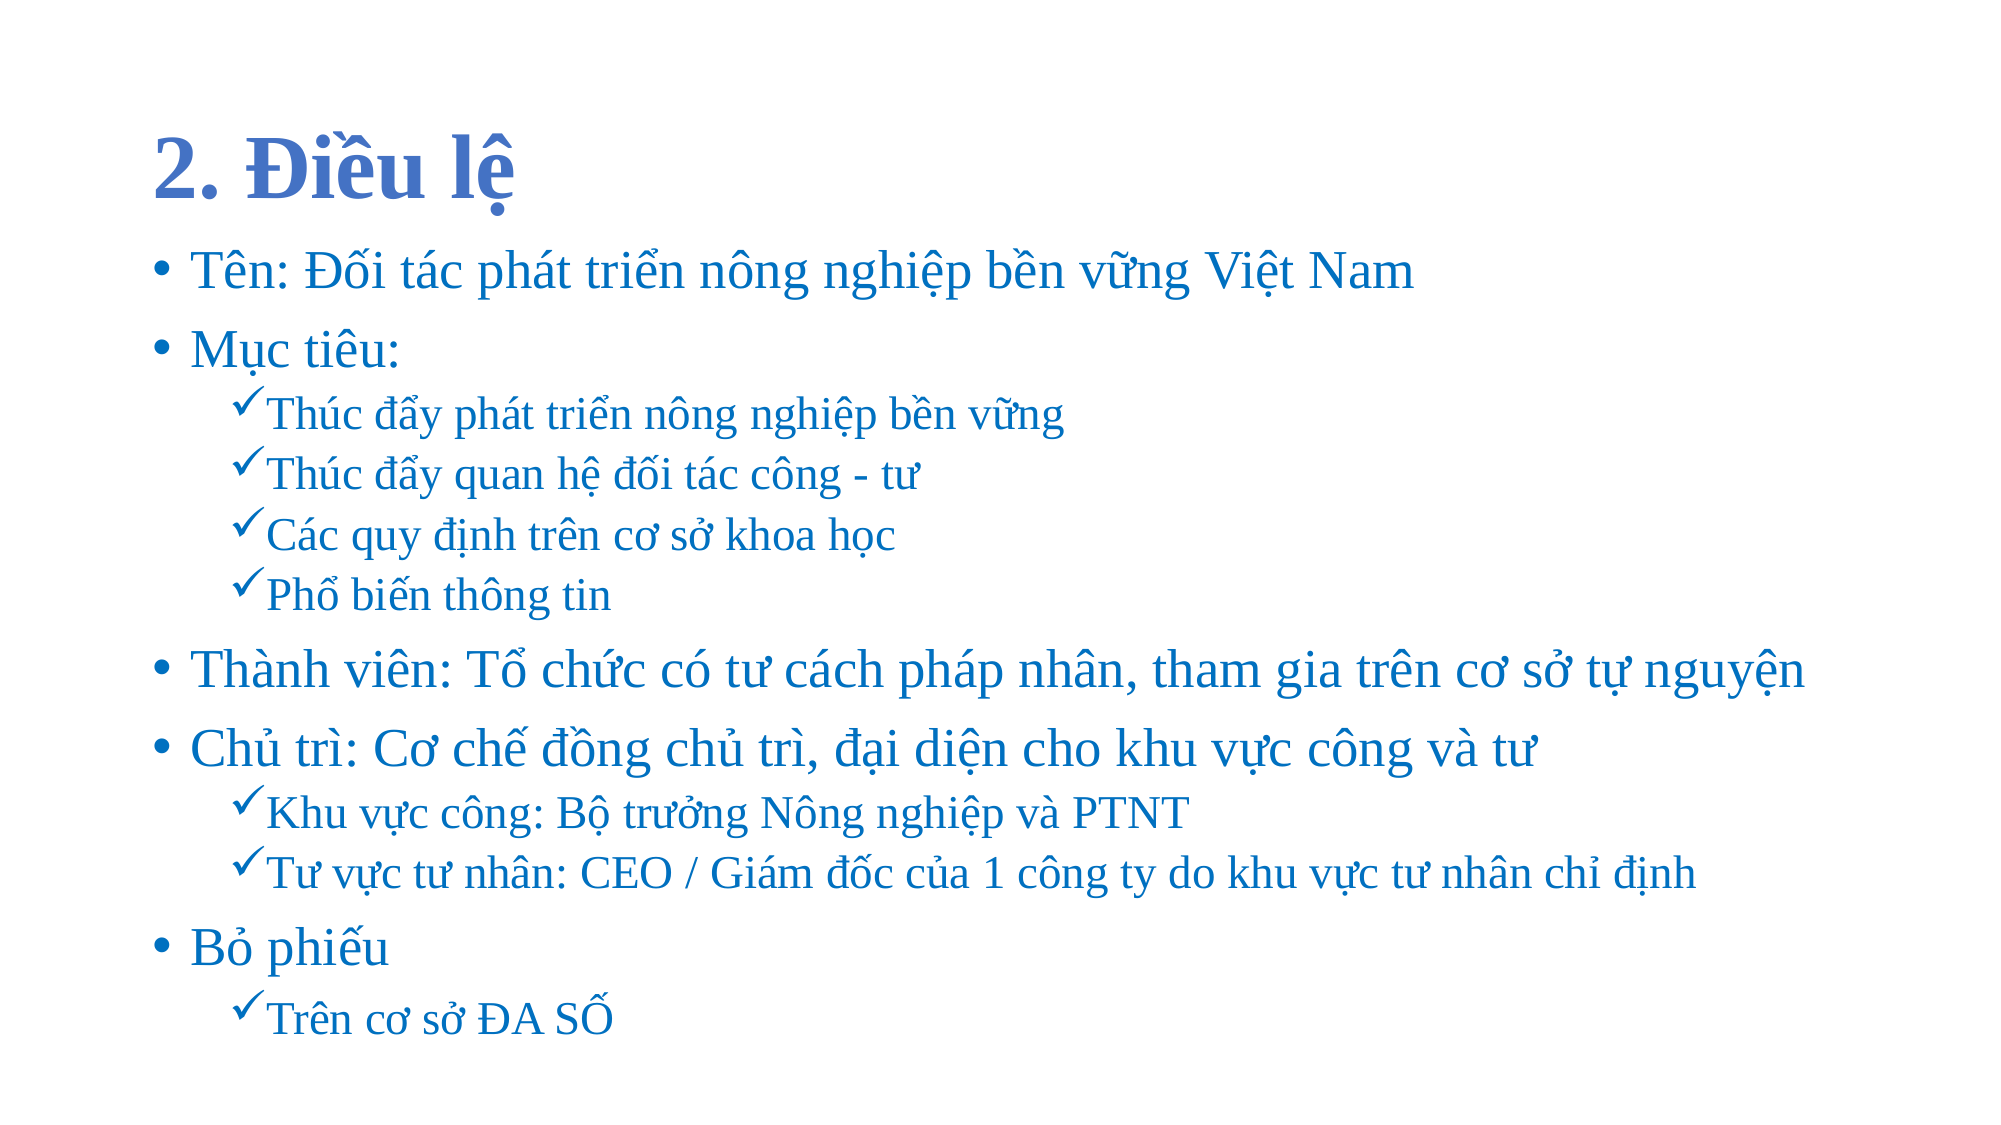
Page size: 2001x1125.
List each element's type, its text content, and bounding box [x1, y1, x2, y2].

list Tên: Đối tác phát triển nông nghiệp bền vững Việt Nam Mục tiêu: Thúc đẩy phát triển nông nghiệp bền vững Thúc đẩy quan hệ đối tác công - tư Các quy định trên cơ sở khoa học Phổ biến thông tin Thành viên: Tổ chức có tư cách pháp nhân, tham gia trên cơ sở tự nguyện Chủ trì: Cơ chế đồng chủ trì, đại diện cho khu vực công và tư Khu vực công: Bộ trưởng Nông nghiệp và PTNT Tư vực tư nhân: CEO / Giám đốc của 1 công ty do khu vực tư nhân chỉ định Bỏ phiếu Trên cơ sở ĐA SỐ [137, 234, 1863, 1066]
title 2. Điều lệ [137, 59, 1863, 234]
